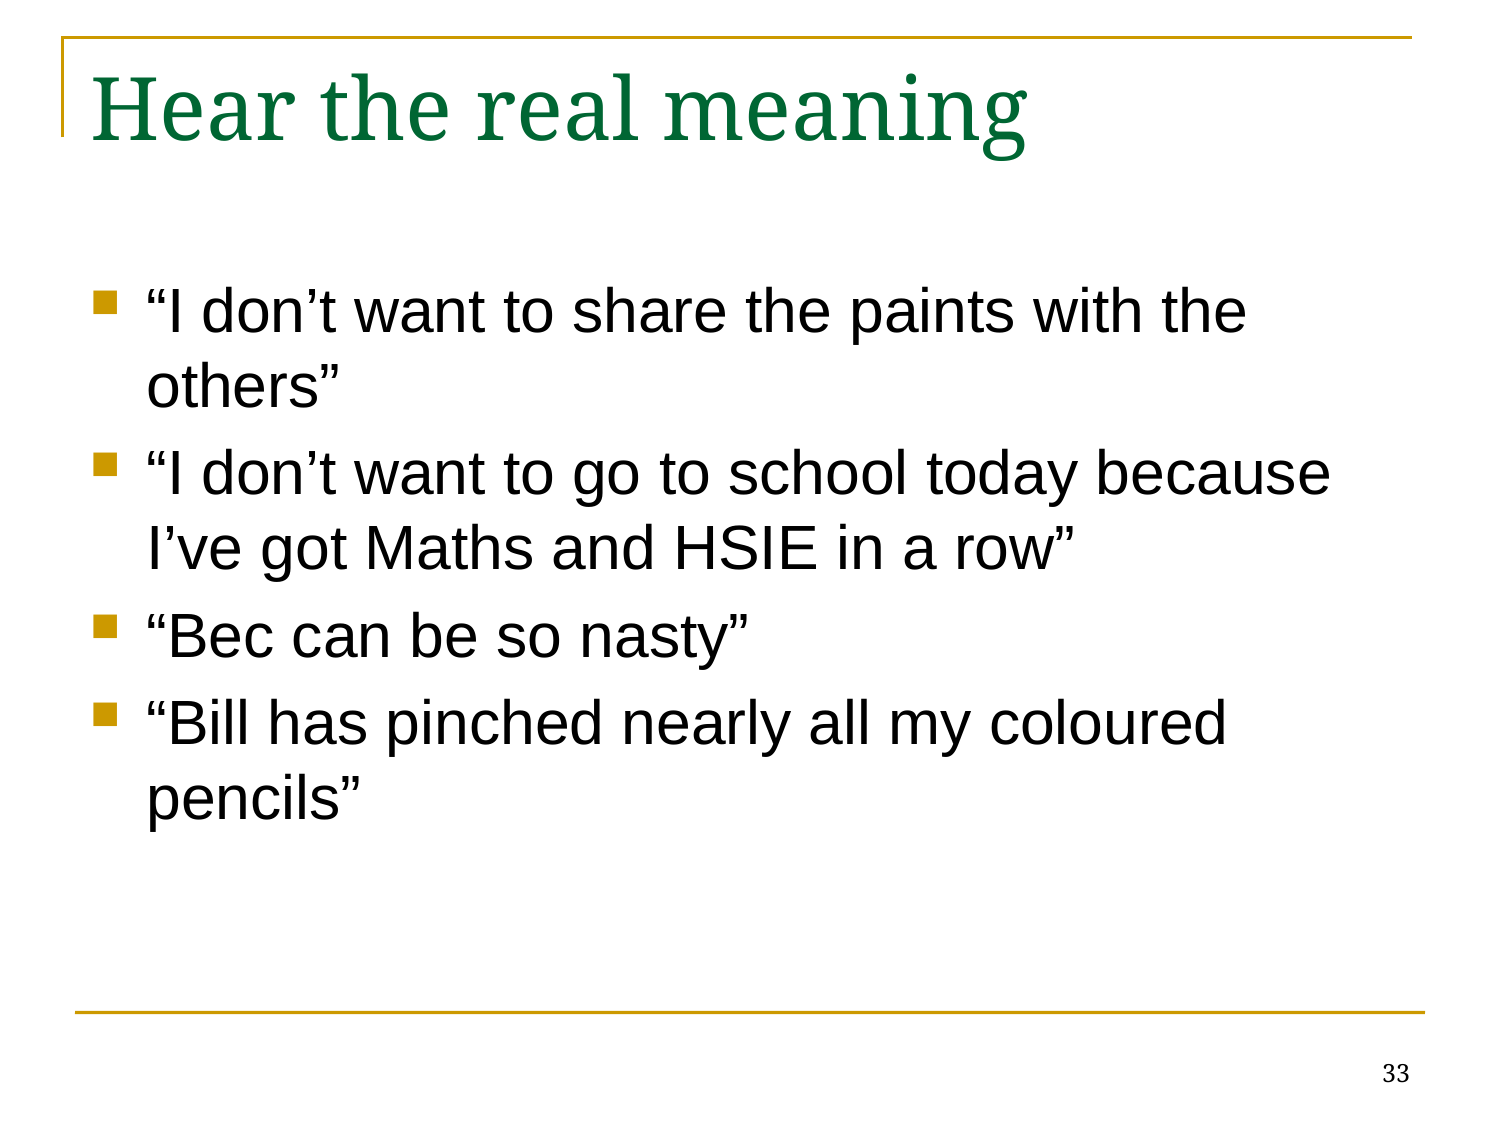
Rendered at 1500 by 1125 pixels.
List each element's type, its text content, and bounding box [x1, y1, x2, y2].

title Hear the real meaning [74, 45, 1426, 233]
slide_number 33 [1074, 1023, 1426, 1100]
list “I don’t want to share the paints with the others” “I don’t want to go to school today because I’ve got Maths and HSIE in a row” “Bec can be so nasty” “Bill has pinched nearly all my coloured pencils” [74, 262, 1426, 1006]
